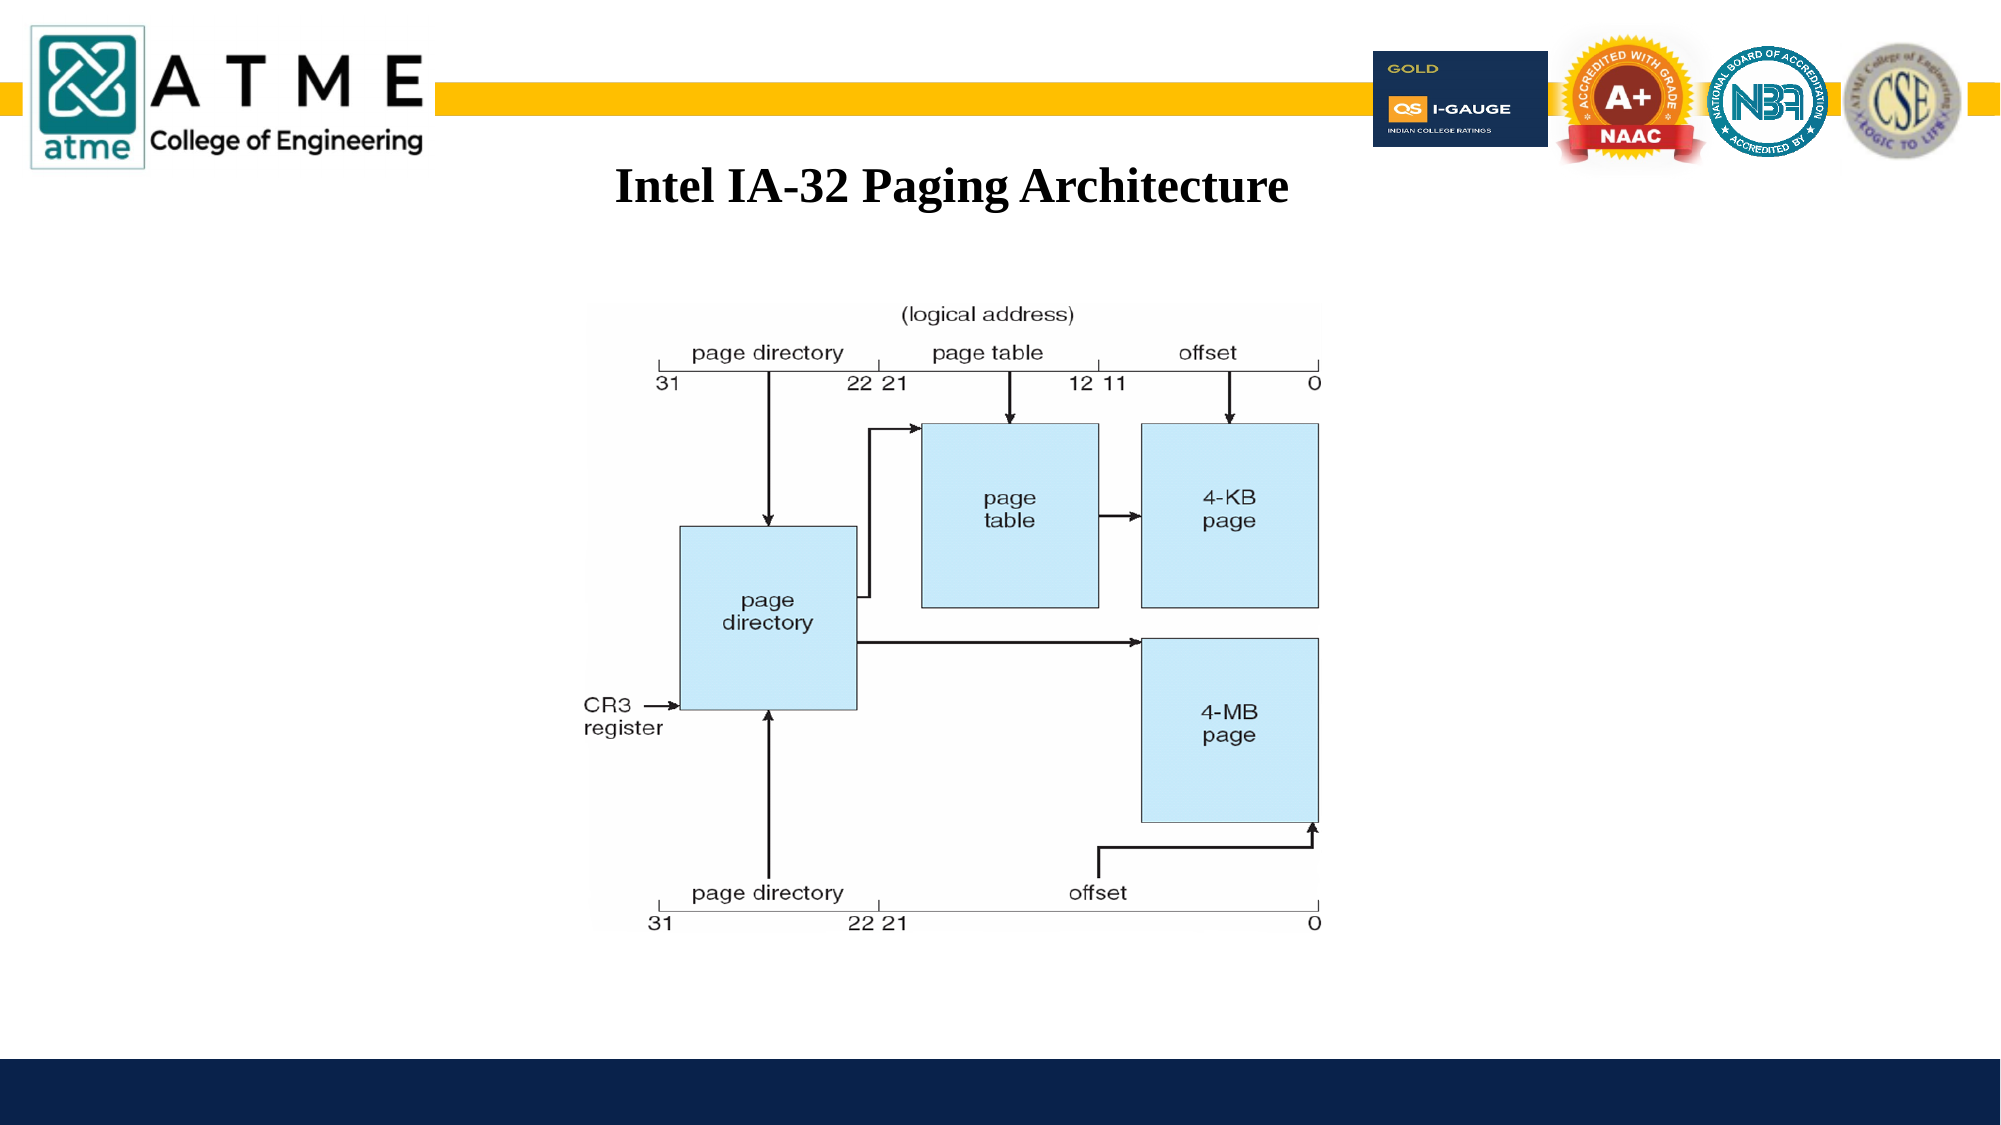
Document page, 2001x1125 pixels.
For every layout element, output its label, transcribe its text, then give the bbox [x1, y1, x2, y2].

picture [0, 1059, 2001, 1125]
picture [1373, 20, 1828, 145]
picture [1840, 26, 1968, 176]
title Intel IA-32 Paging Architecture [599, 145, 1891, 240]
picture [22, 15, 435, 178]
picture [582, 301, 1322, 935]
